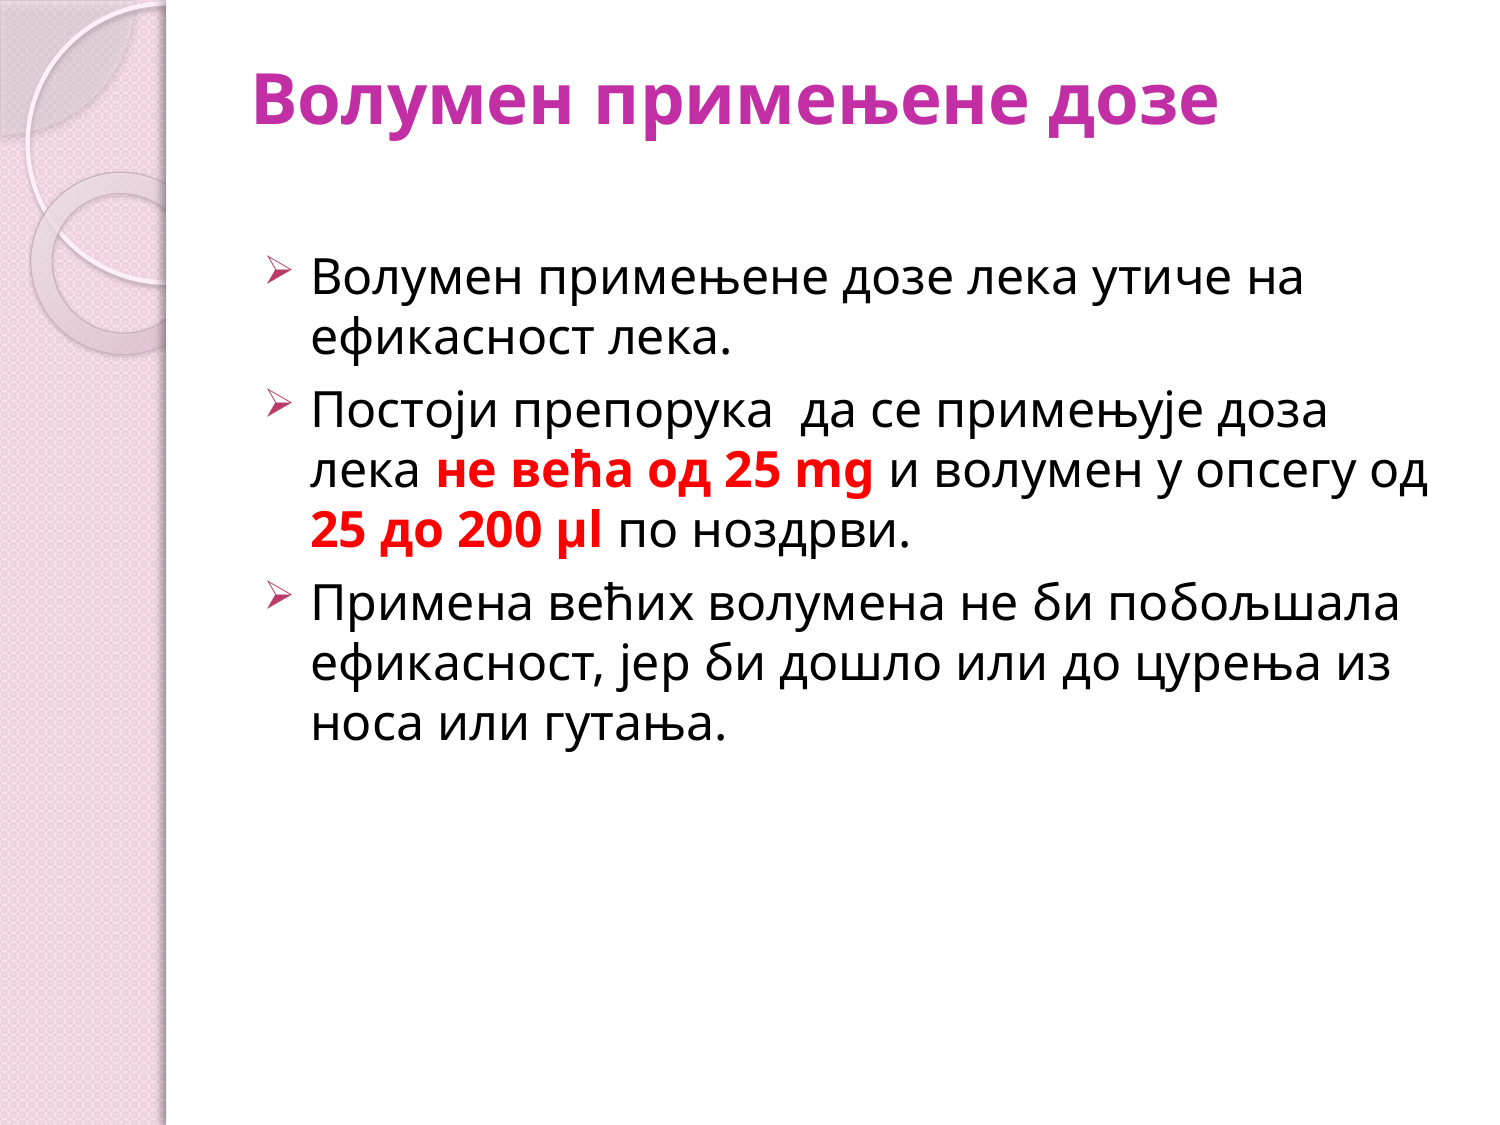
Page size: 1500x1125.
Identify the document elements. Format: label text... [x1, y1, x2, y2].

list Волумен примењене дозе лека утиче на ефикасност лека. Постоји препорука да се примењује доза лека не већа од 25 mg и волумен у опсегу од 25 до 200 μl по ноздрви. Примена већих волумена не би побољшала ефикасност, јер би дошло или до цурења из носа или гутања. [235, 237, 1466, 1025]
title Волумен примењене дозе [235, 45, 1466, 233]
